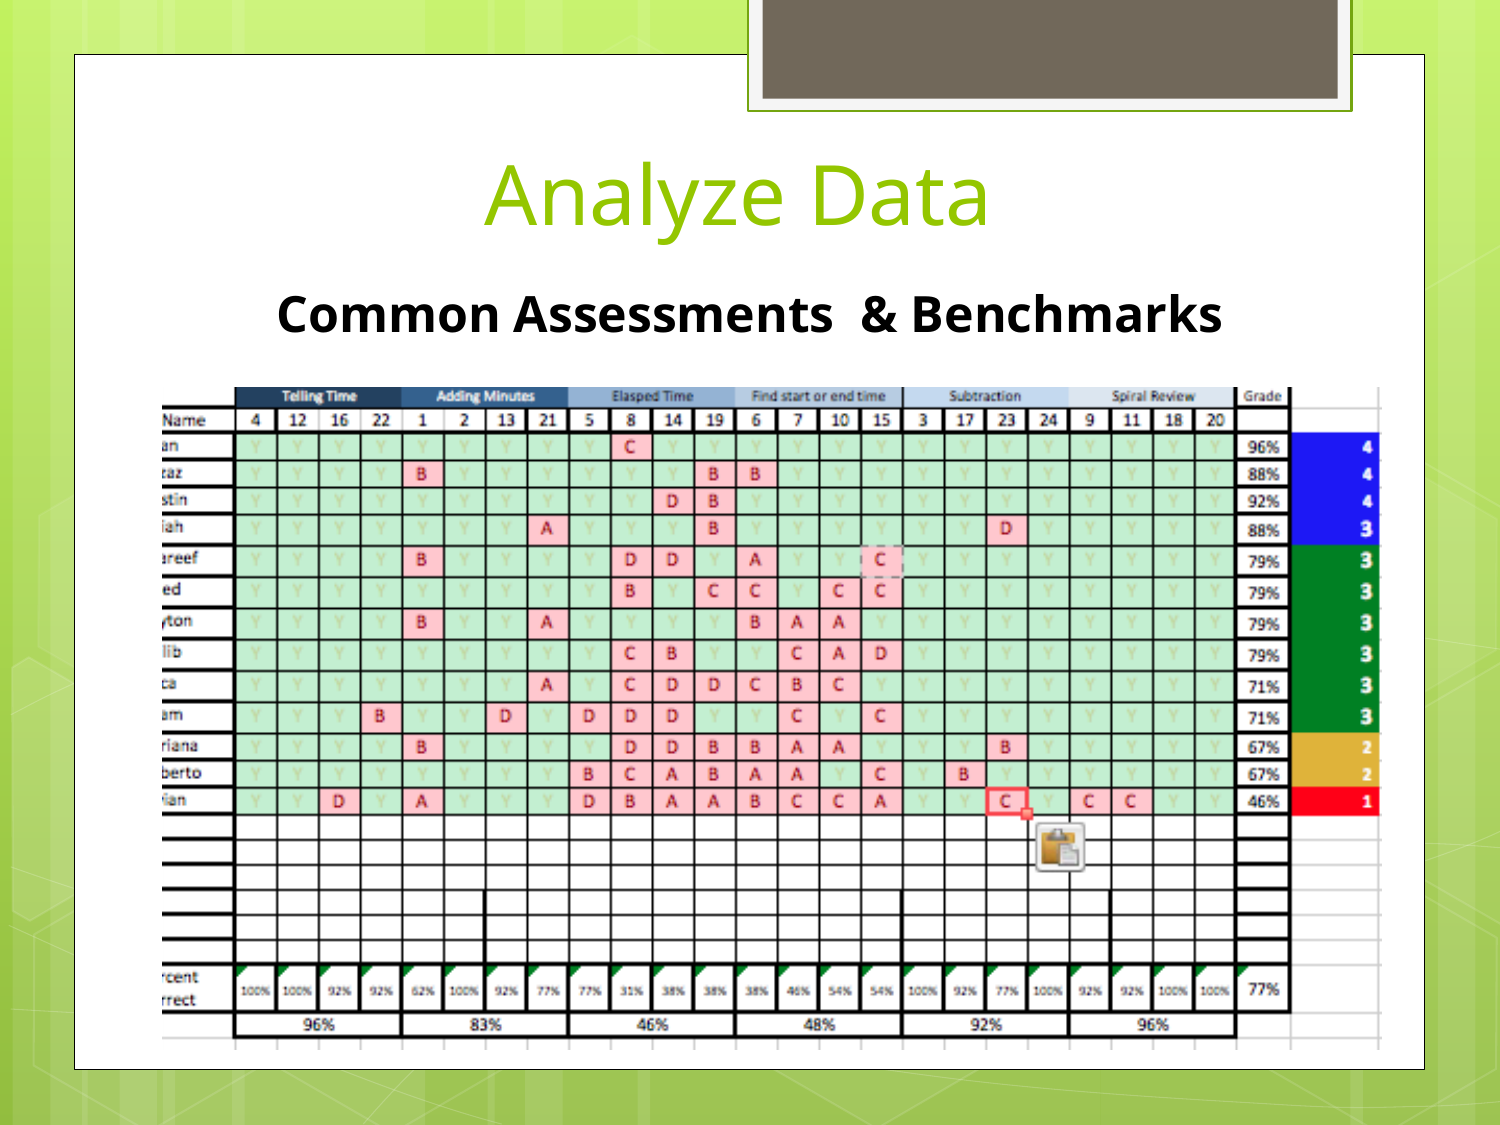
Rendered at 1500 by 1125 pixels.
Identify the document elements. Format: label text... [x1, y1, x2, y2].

picture [162, 387, 1382, 1051]
text_box Analyze Data [162, 62, 1315, 250]
text_box Common Assessments & Benchmarks [187, 274, 1313, 350]
